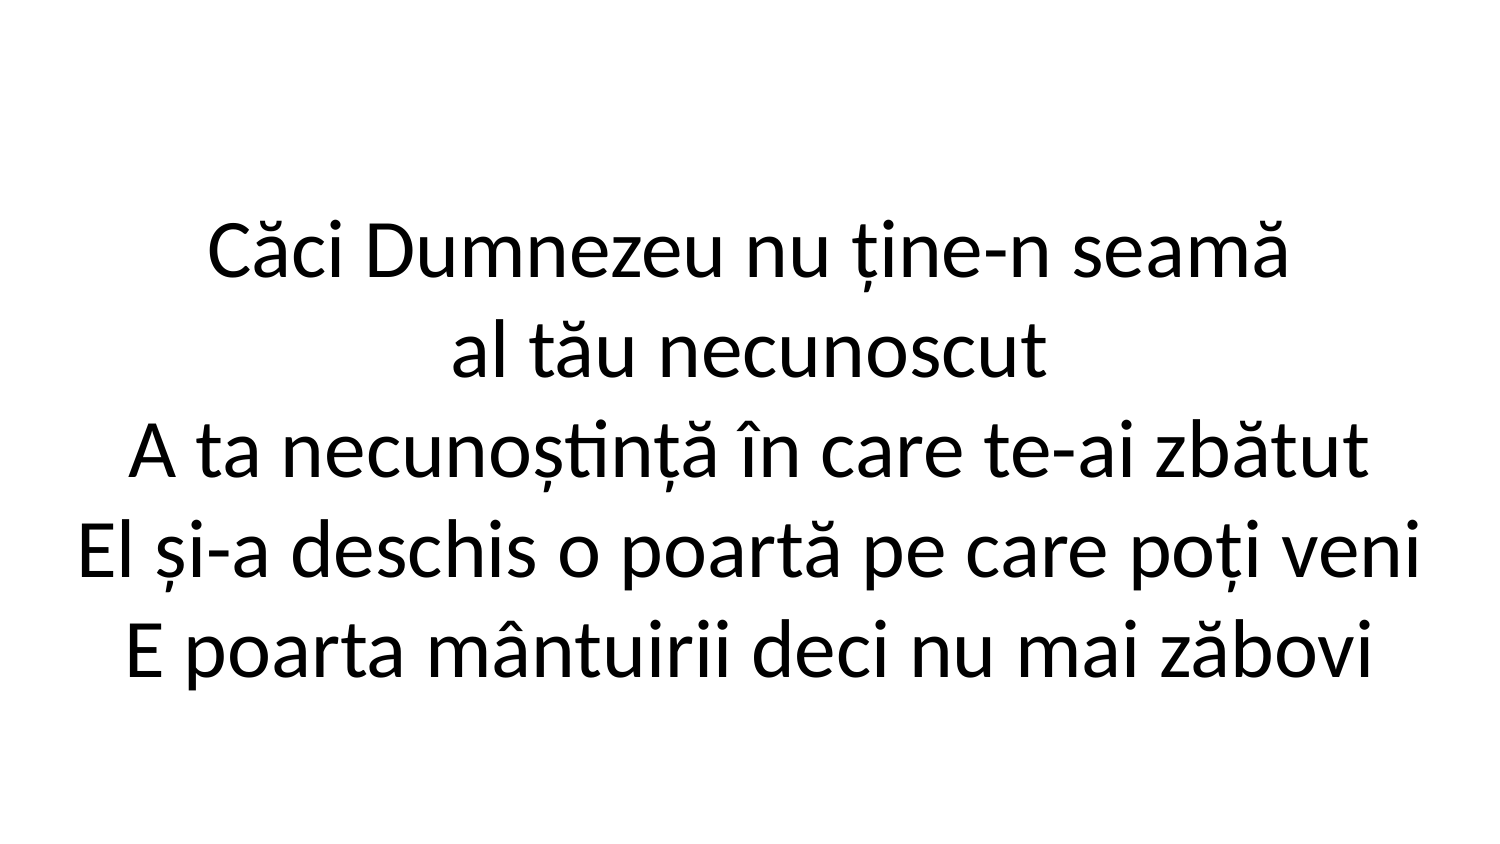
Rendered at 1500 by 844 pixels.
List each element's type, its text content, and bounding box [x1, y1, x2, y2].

text_box Căci Dumnezeu nu ține-n seamă al tău necunoscut A ta necunoștință în care te-ai zbătut El și-a deschis o poartă pe care poți veni E poarta mântuirii deci nu mai zăbovi [61, 142, 1439, 702]
